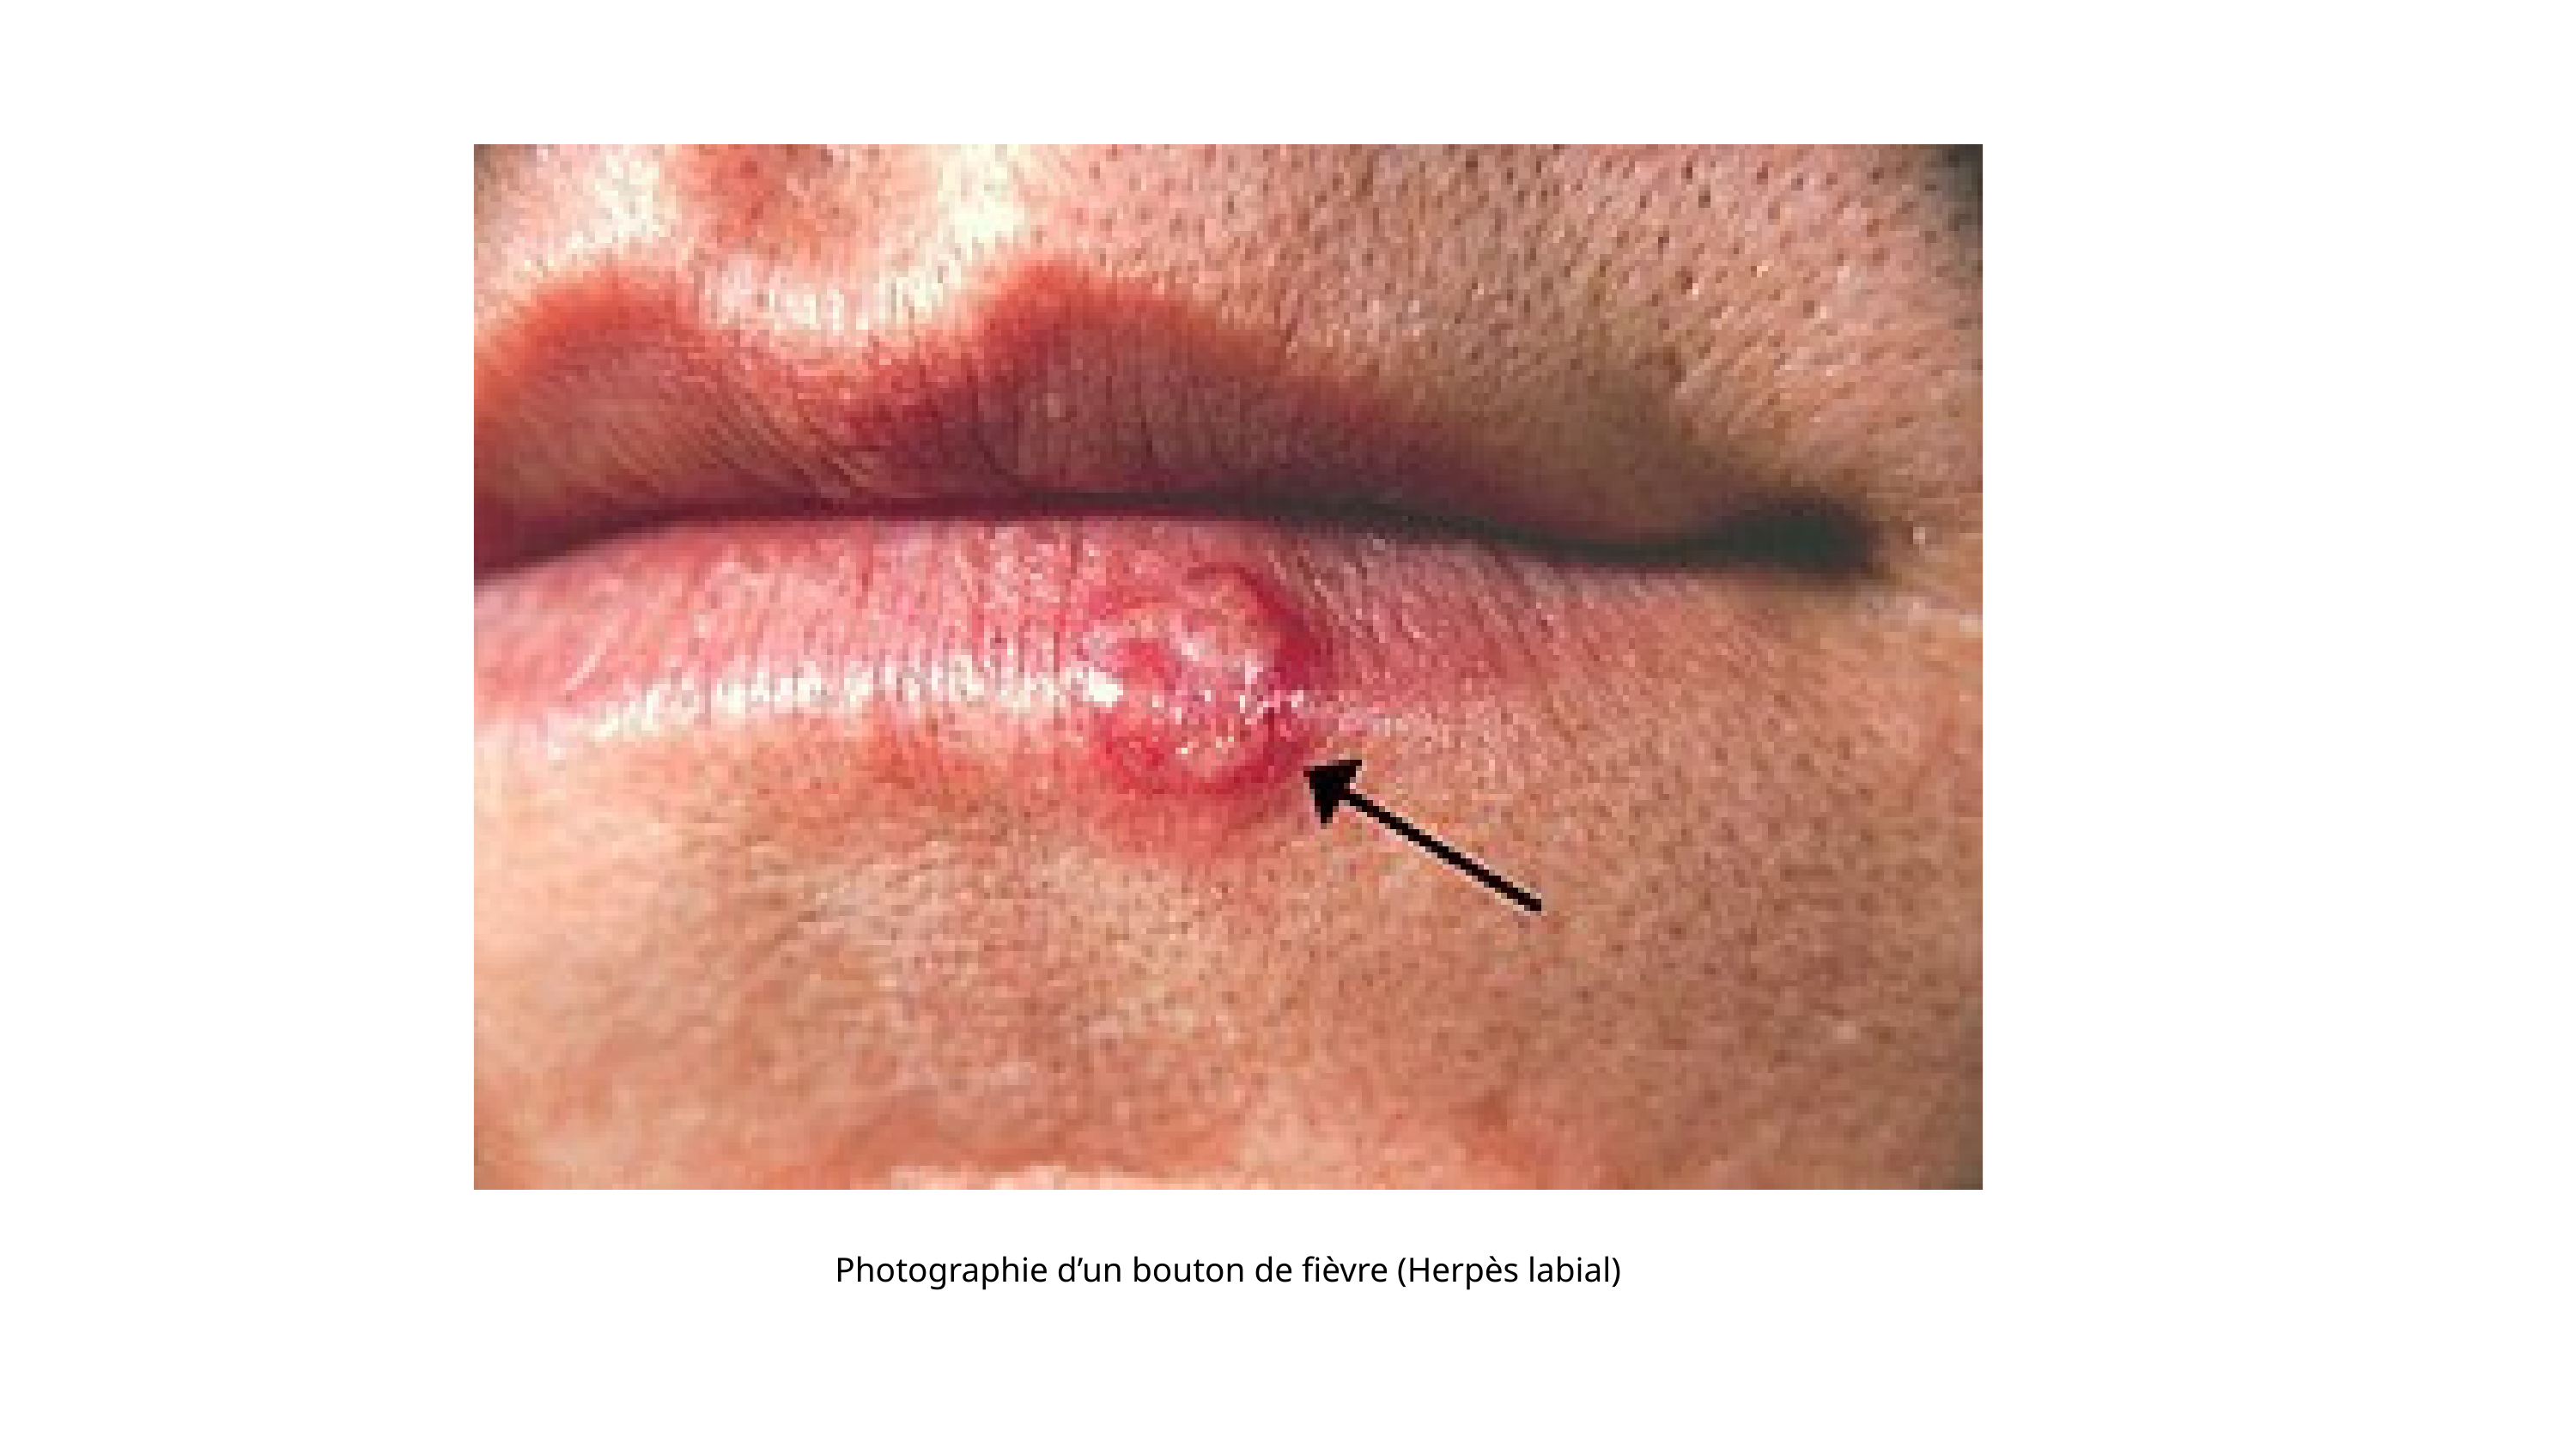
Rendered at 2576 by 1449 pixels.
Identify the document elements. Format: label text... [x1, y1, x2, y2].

text_box Photographie d’un bouton de fièvre (Herpès labial) [811, 1242, 1645, 1289]
text_box [473, 144, 1984, 1190]
